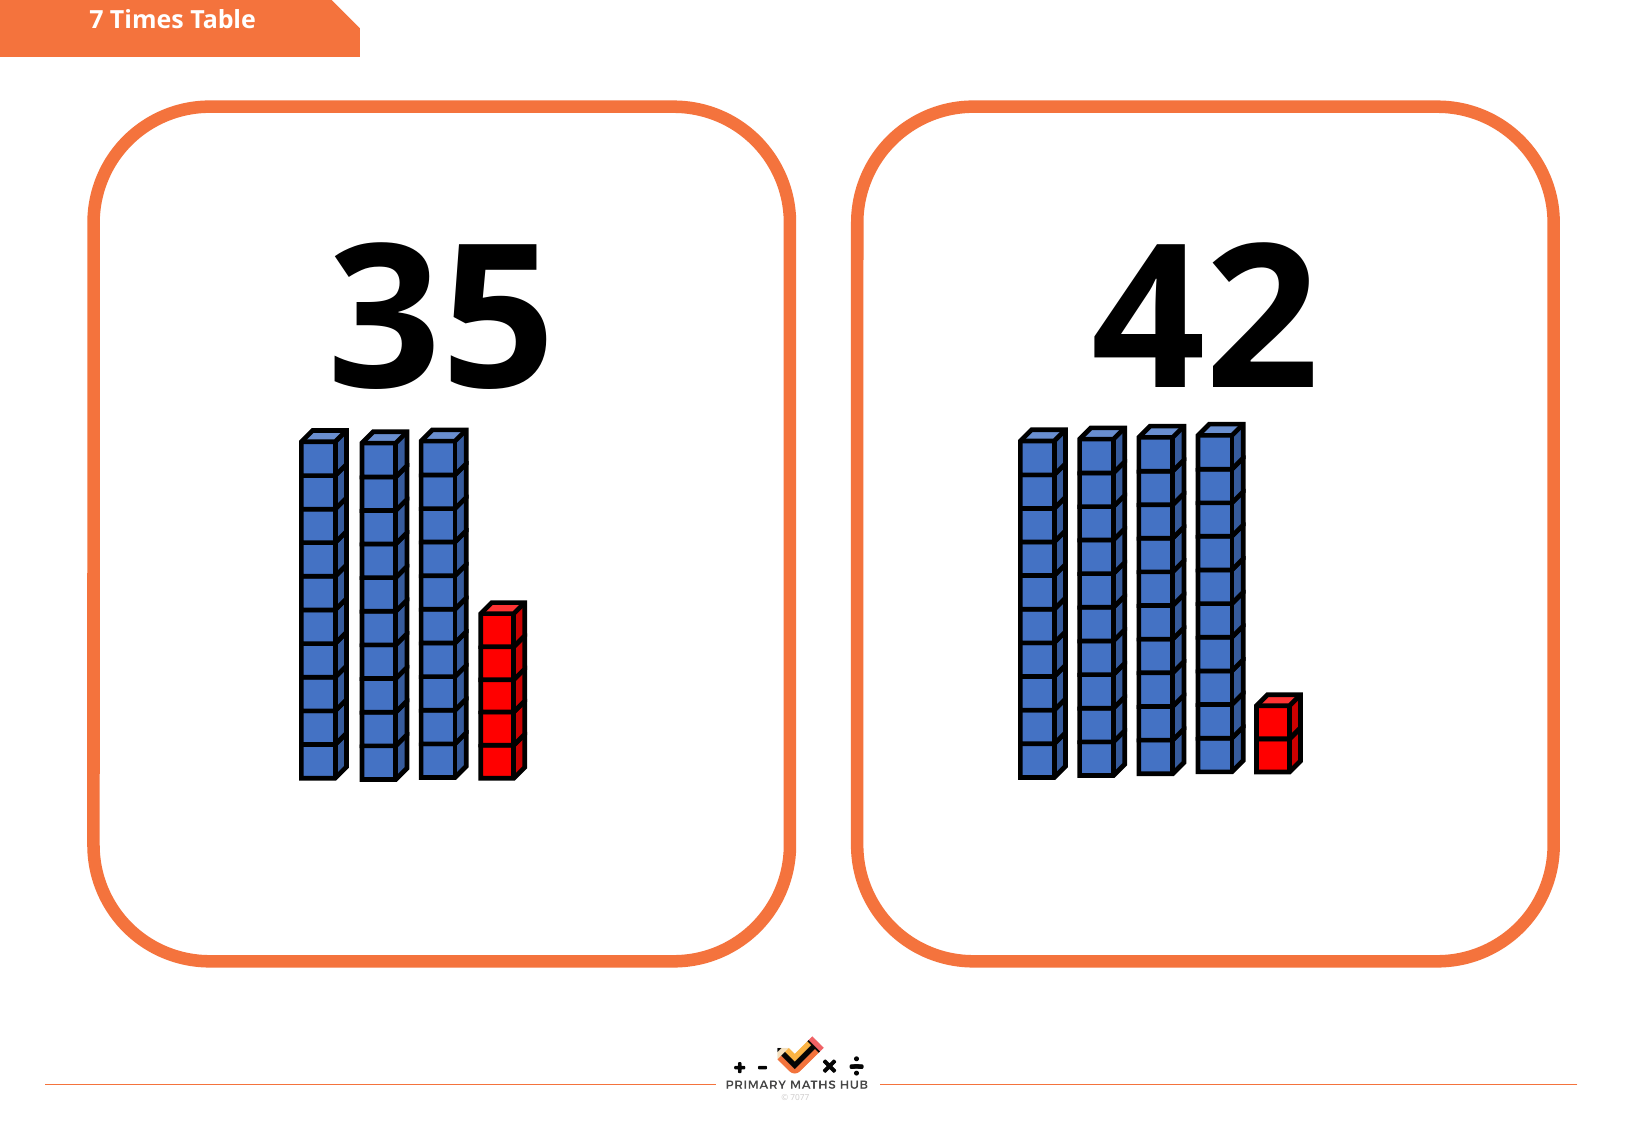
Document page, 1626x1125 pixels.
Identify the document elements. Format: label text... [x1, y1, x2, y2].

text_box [1138, 426, 1184, 774]
text_box [864, 105, 1547, 179]
picture [722, 1034, 872, 1094]
text_box [100, 105, 783, 179]
text_box 7 Times Table [0, 0, 361, 58]
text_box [1198, 424, 1244, 772]
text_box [301, 430, 347, 779]
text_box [1256, 694, 1301, 772]
text_box [856, 209, 1555, 963]
text_box [92, 207, 792, 963]
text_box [361, 431, 408, 780]
text_box 42 [857, 179, 1554, 435]
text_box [1079, 427, 1125, 776]
text_box 35 [93, 179, 790, 435]
text_box © 7077 [720, 1084, 870, 1110]
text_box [480, 602, 525, 779]
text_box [421, 429, 467, 778]
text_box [1020, 429, 1066, 778]
